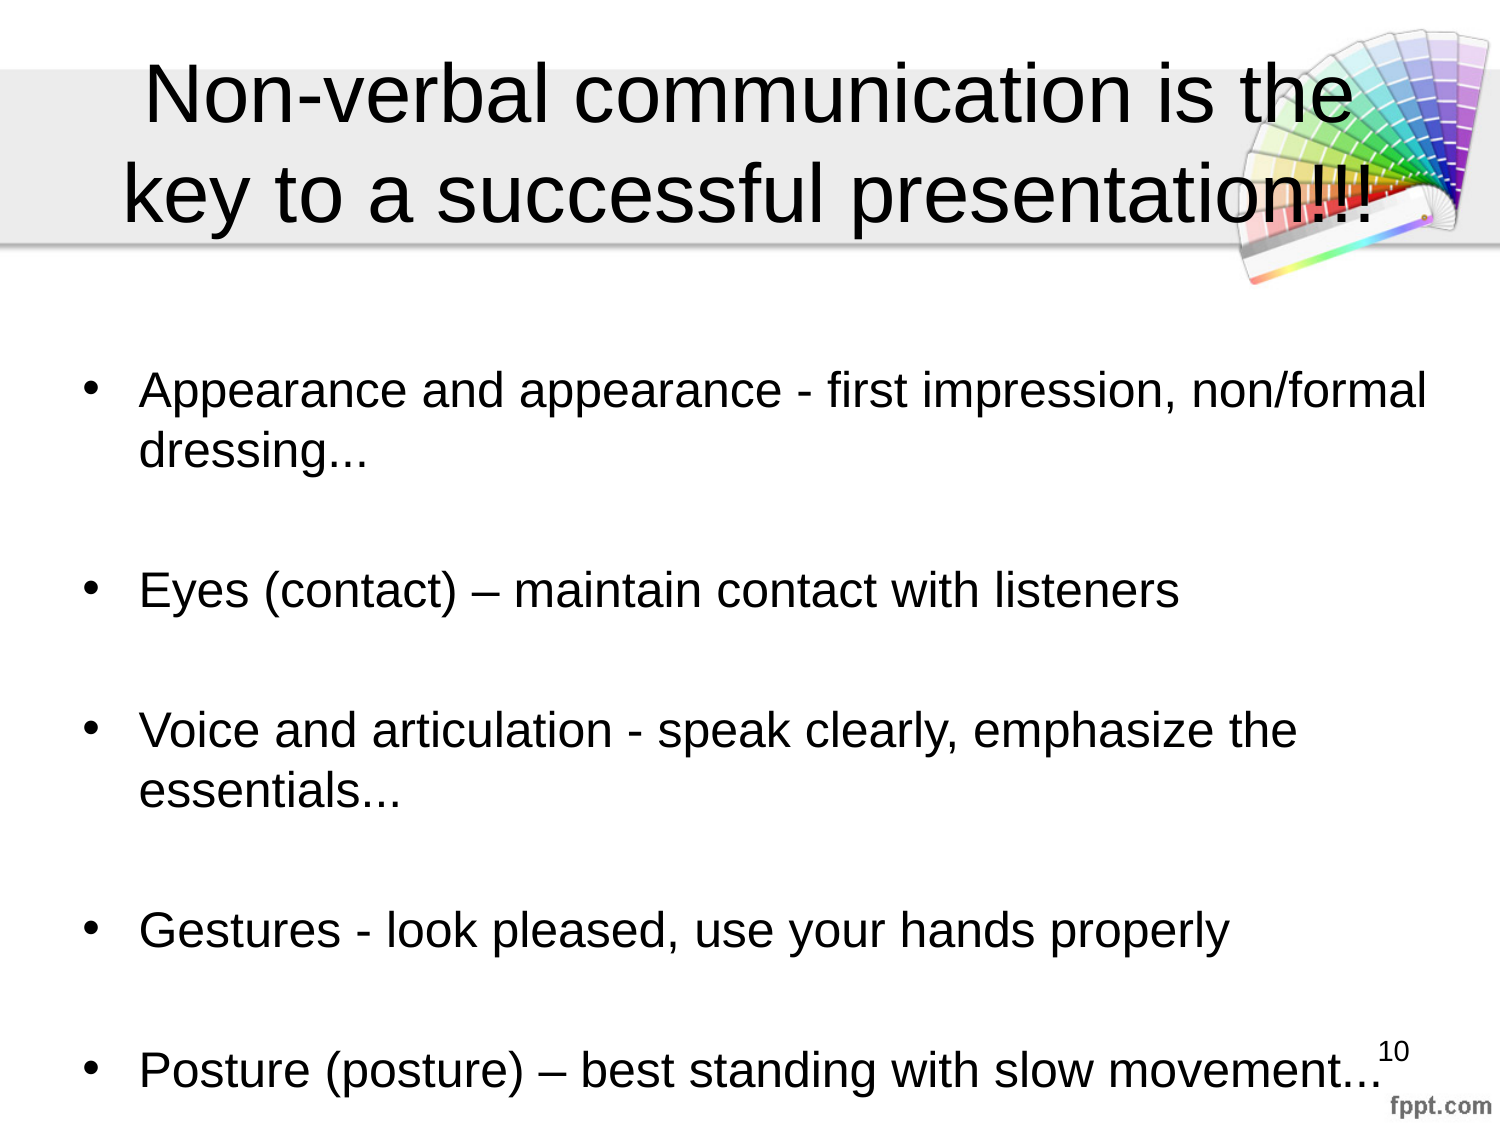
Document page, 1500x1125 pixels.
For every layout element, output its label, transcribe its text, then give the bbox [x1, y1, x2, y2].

title Non-verbal communication is the key to a successful presentation!!! [75, 45, 1425, 233]
picture [0, 0, 1500, 1125]
list Appearance and appearance - first impression, non/formal dressing... Eyes (contact) – maintain contact with listeners Voice and articulation - speak clearly, emphasize the essentials... Gestures - look pleased, use your hands properly Posture (posture) – best standing with slow movement... [67, 350, 1447, 1125]
slide_number ‹#› [1074, 1024, 1425, 1103]
